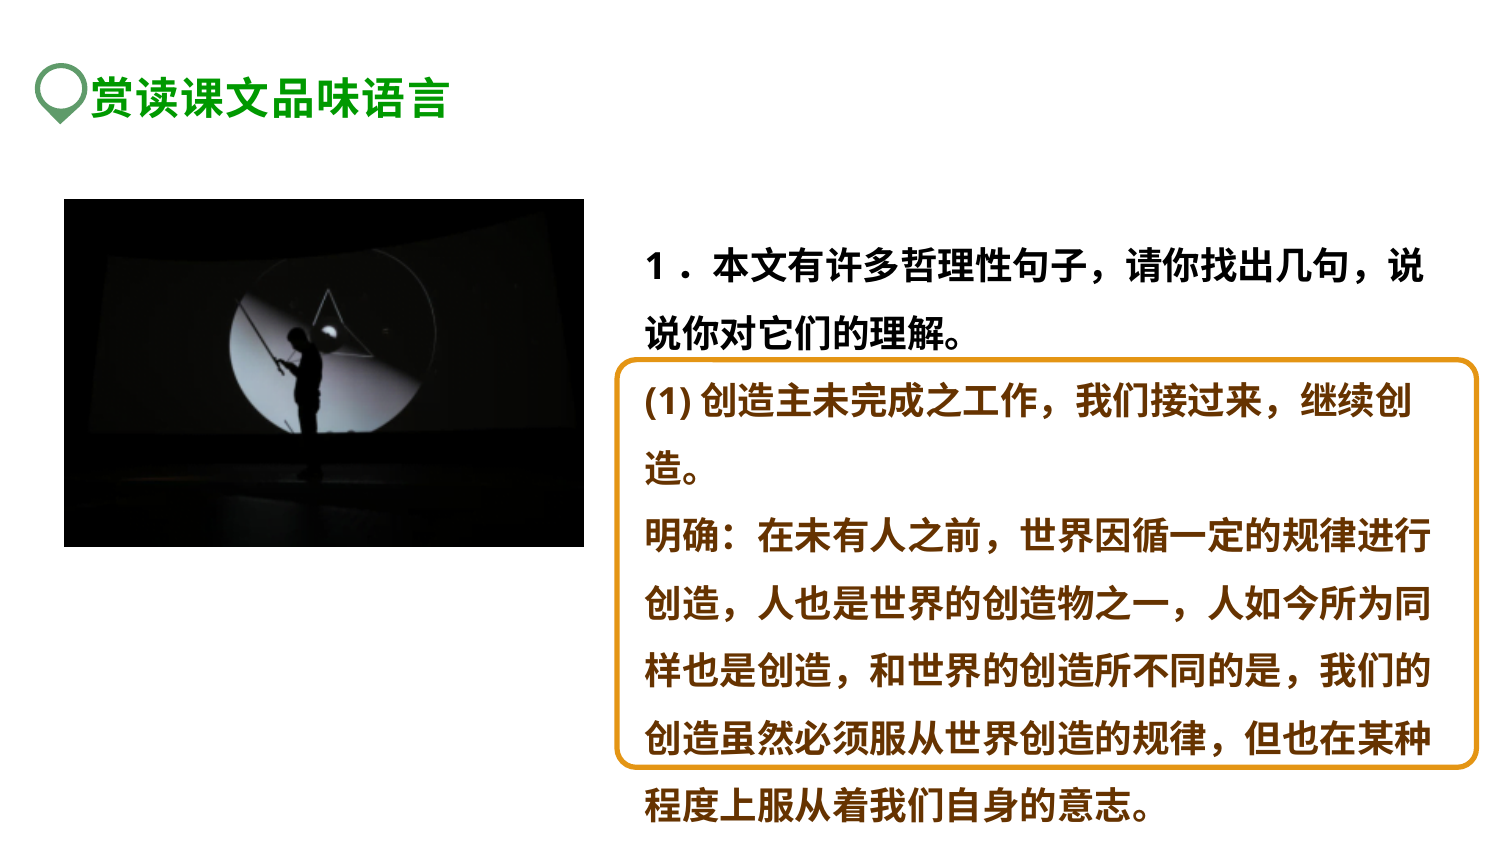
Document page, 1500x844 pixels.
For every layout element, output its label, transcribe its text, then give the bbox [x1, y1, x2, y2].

text_box 1．本文有许多哲理性句子，请你找出几句，说说你对它们的理解。 (1)创造主未完成之工作，我们接过来，继续创造。 明确：在未有人之前，世界因循一定的规律进行创造，人也是世界的创造物之一，人如今所为同样也是创造，和世界的创造所不同的是，我们的创造虽然必须服从世界创造的规律，但也在某种程度上服从着我们自身的意志。 [633, 764, 1469, 834]
picture [64, 199, 585, 547]
text_box 1．本文有许多哲理性句子，请你找出几句，说说你对它们的理解。 (1)创造主未完成之工作，我们接过来，继续创造。 明确：在未有人之前，世界因循一定的规律进行创造，人也是世界的创造物之一，人如今所为同样也是创造，和世界的创造所不同的是，我们的创造虽然必须服从世界创造的规律，但也在某种程度上服从着我们自身的意志。 [633, 214, 1469, 363]
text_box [34, 62, 472, 132]
text_box [616, 359, 1477, 768]
